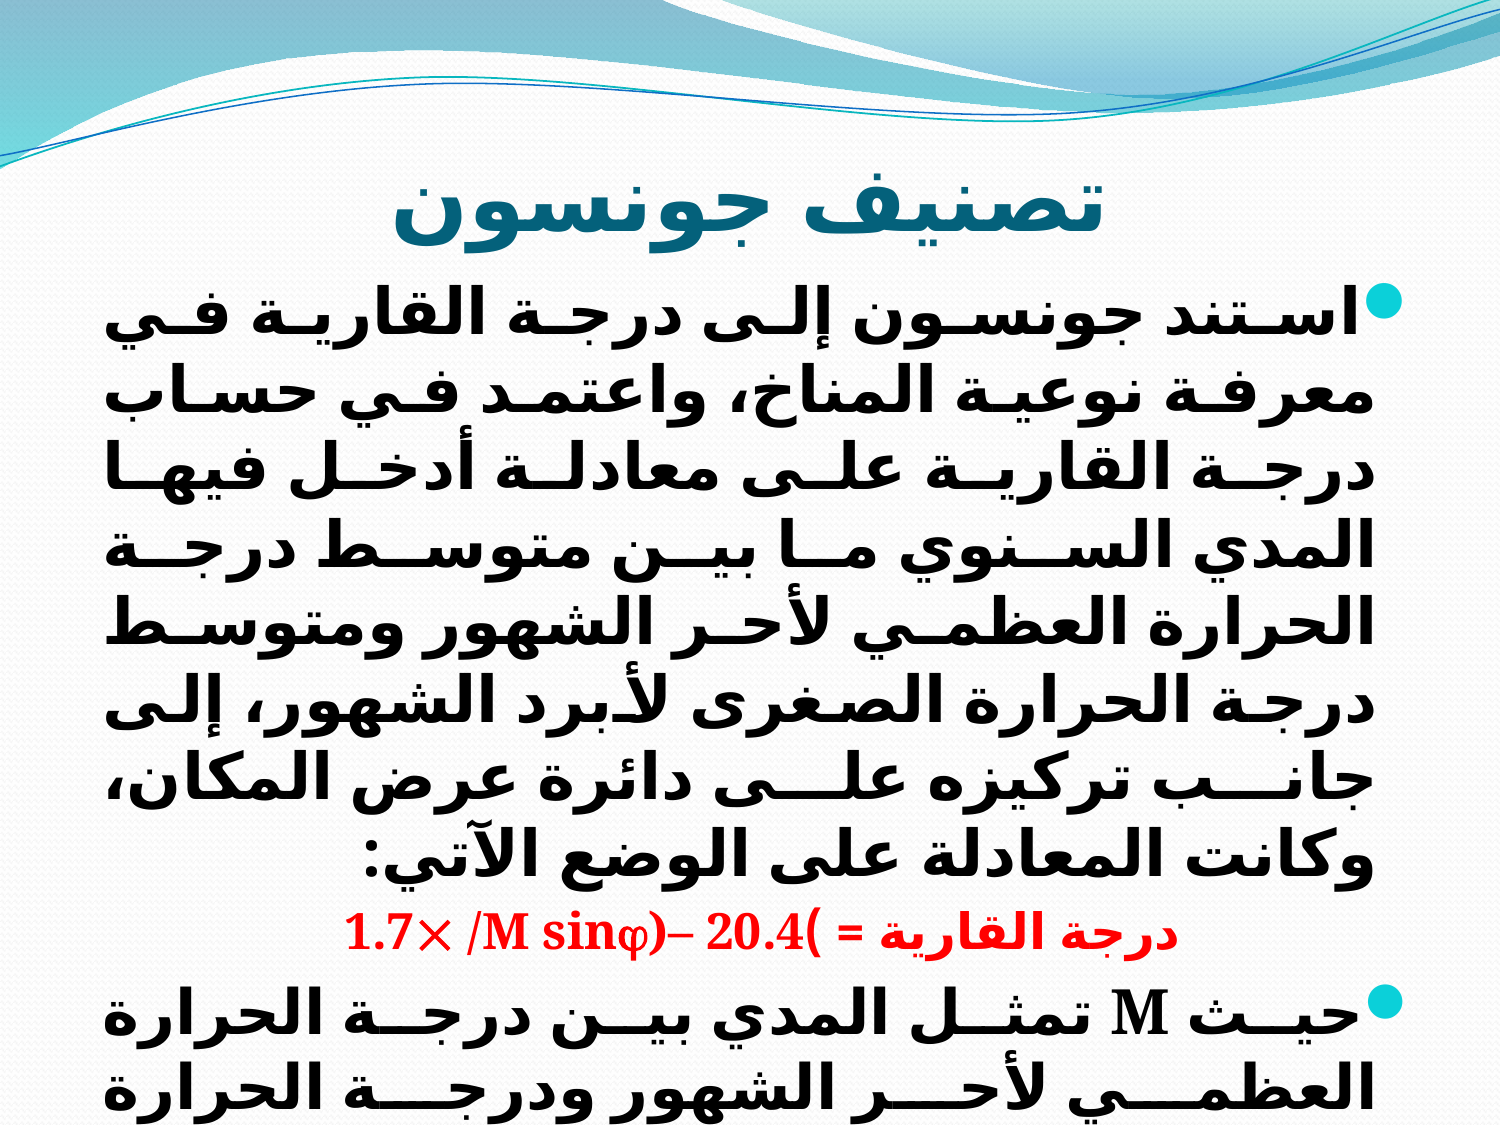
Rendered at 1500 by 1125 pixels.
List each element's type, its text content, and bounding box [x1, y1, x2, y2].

title تصنيف جونسون [75, 115, 1425, 250]
list استند جونسون إلى درجة القارية في معرفة نوعية المناخ، واعتمد في حساب درجة القارية على معادلة أدخل فيها المدي السنوي ما بين متوسط درجة الحرارة العظمي لأحر الشهور ومتوسط درجة الحرارة الصغرى لأبرد الشهور، إلى جانب تركيزه على دائرة عرض المكان، وكانت المعادلة على الوضع الآتي: درجة القارية = )1.7 /M sin)– 20.4 حيث M تمثل المدي بين درجة الحرارة العظمي لأحر الشهور ودرجة الحرارة الصغرى لأبرد الشهور. [87, 262, 1438, 1006]
